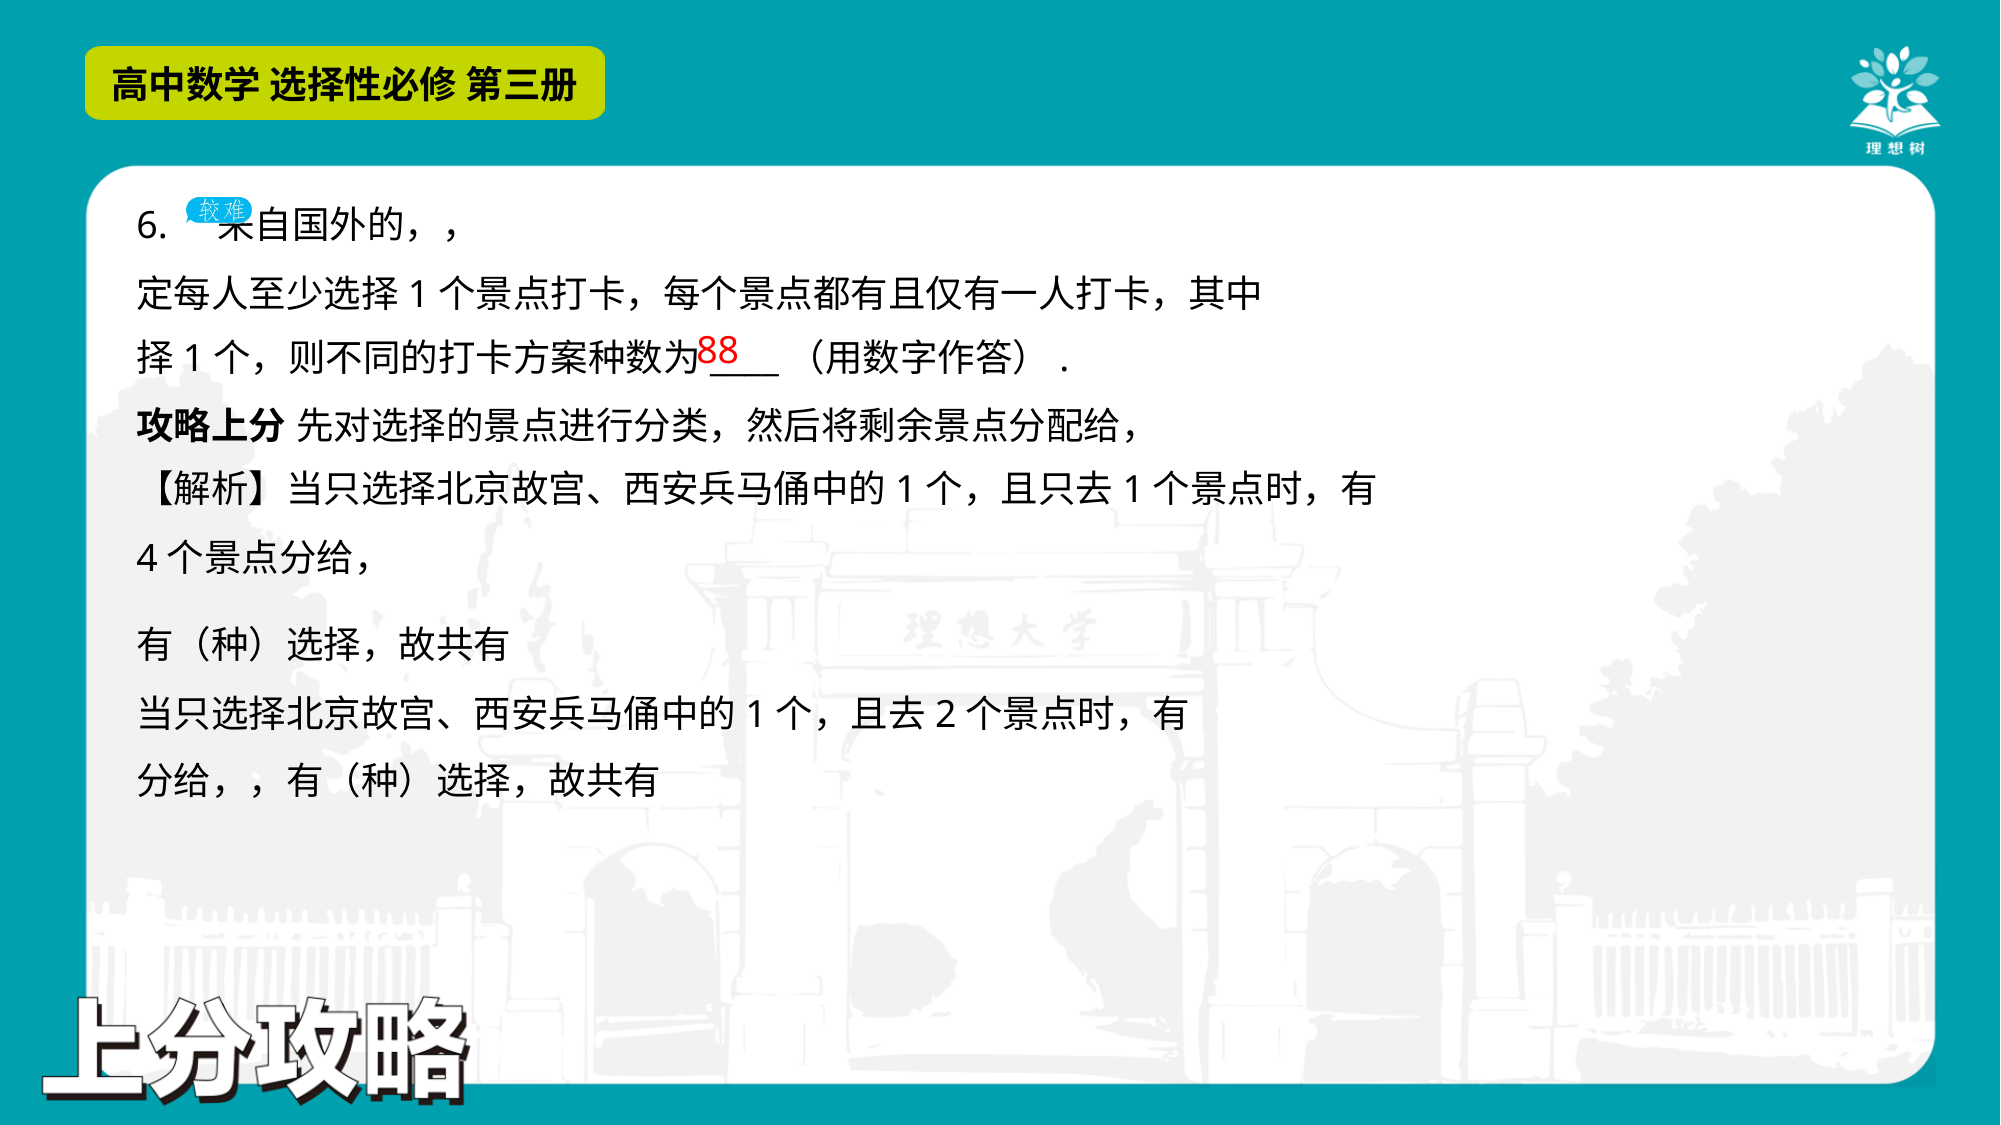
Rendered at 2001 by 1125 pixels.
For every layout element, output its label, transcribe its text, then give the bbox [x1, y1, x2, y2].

text_box 88 [682, 306, 754, 365]
picture [0, 0, 2000, 1125]
